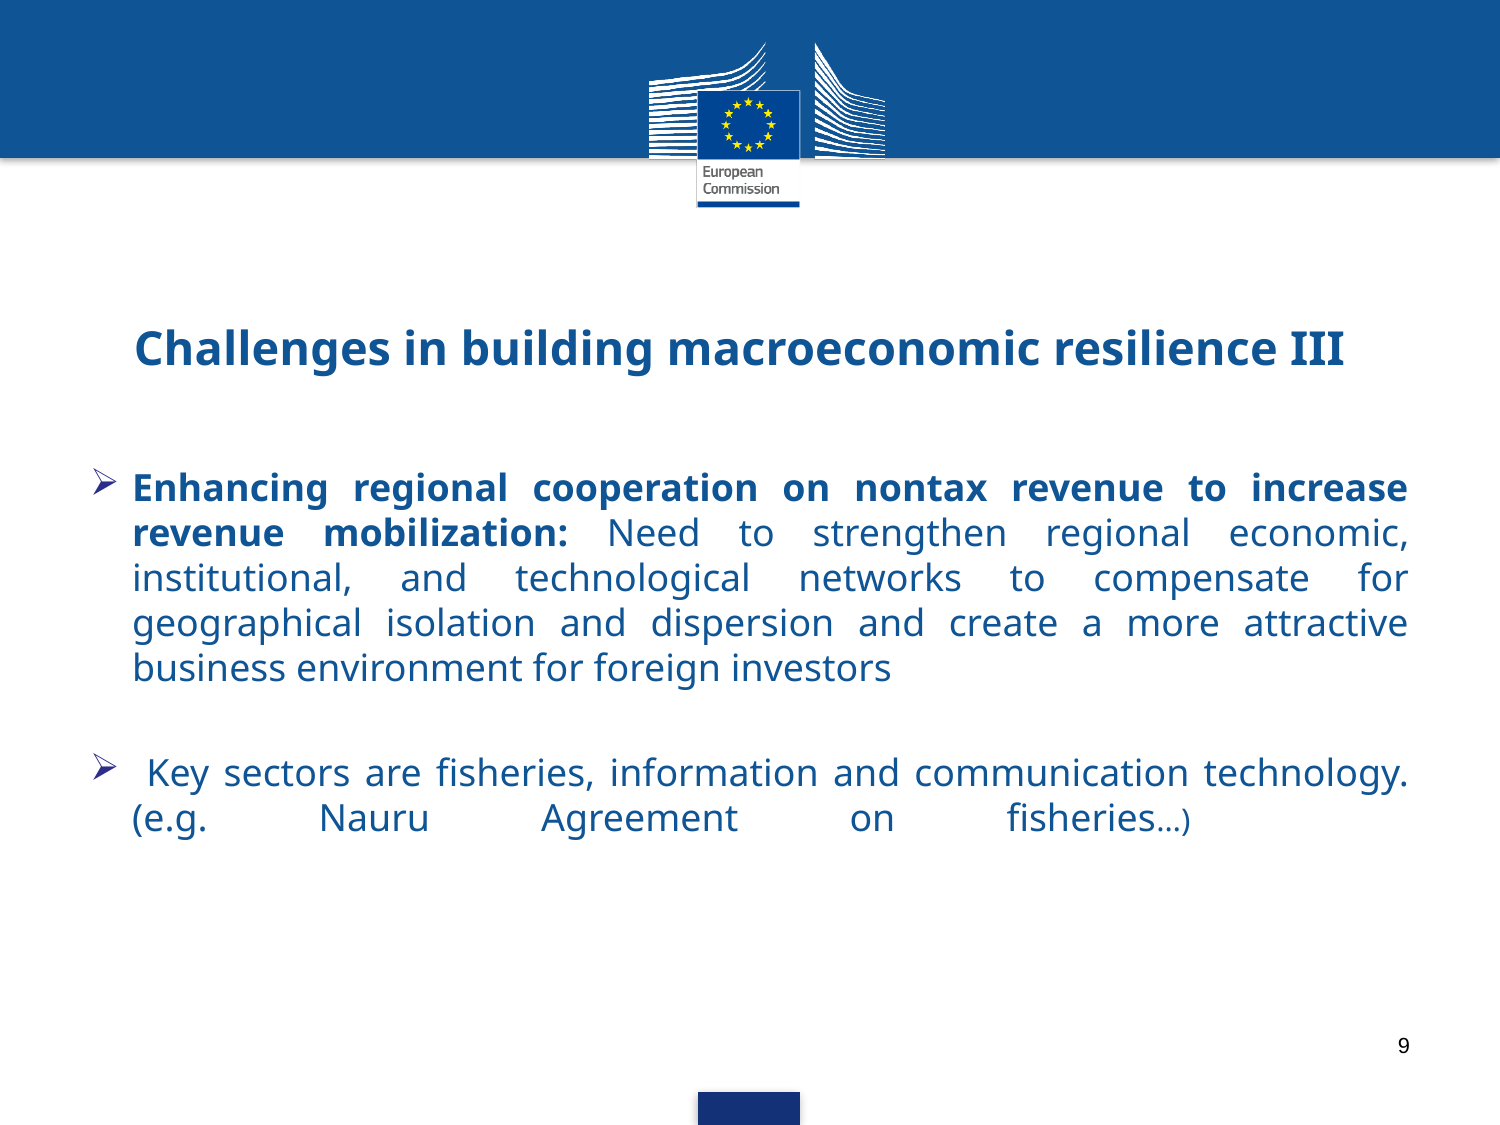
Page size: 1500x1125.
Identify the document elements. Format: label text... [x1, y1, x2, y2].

list Enhancing regional cooperation on nontax revenue to increase revenue mobilization: Need to strengthen regional economic, institutional, and technological networks to compensate for geographical isolation and dispersion and create a more attractive business environment for foreign investors Key sectors are fisheries, information and communication technology. (e.g. Nauru Agreement on fisheries…) [75, 368, 1425, 909]
title Challenges in building macroeconomic resilience III [64, 295, 1415, 399]
picture [649, 42, 885, 208]
slide_number 9 [1074, 1024, 1425, 1103]
